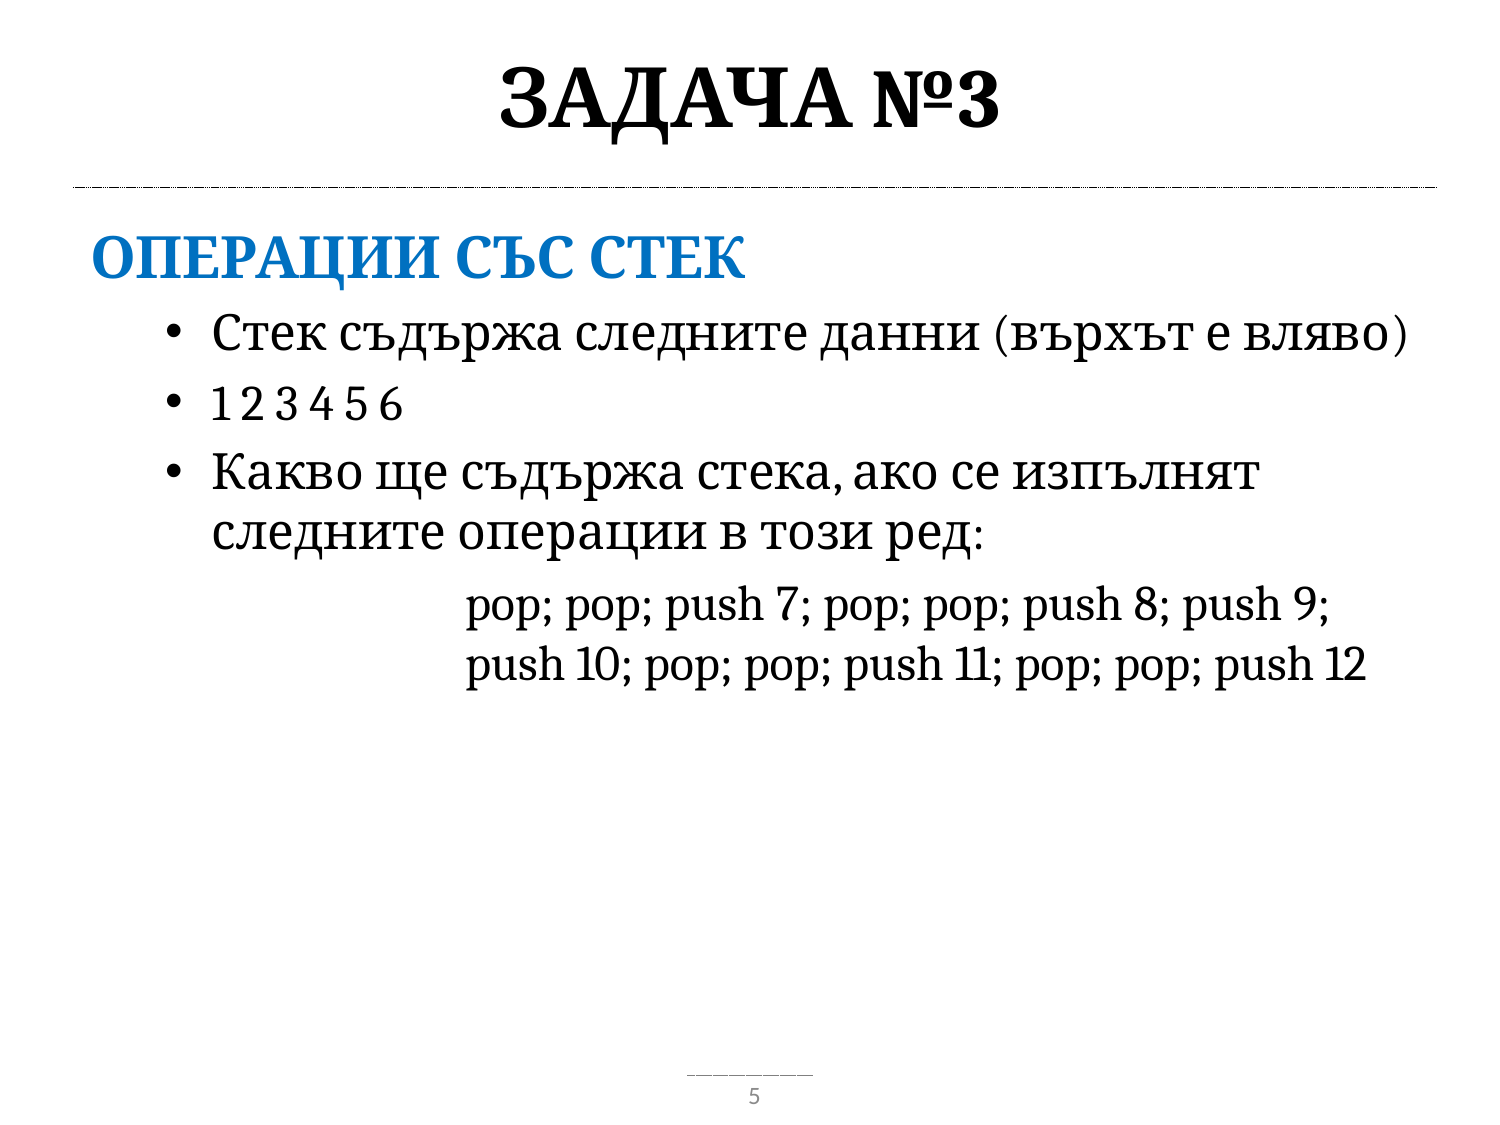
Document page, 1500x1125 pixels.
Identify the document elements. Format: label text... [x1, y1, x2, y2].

list Операции със стек Стек съдържа следните данни (върхът е вляво) 1 2 3 4 5 6 Какво ще съдържа стека, ако се изпълнят следните операции в този ред: pop; pop; push 7; pop; pop; push 8; push 9; push 10; pop; pop; push 11; pop; pop; push 12 [75, 212, 1450, 1063]
title Задача №3 [0, 0, 1500, 188]
slide_number 5 [579, 1065, 930, 1125]
